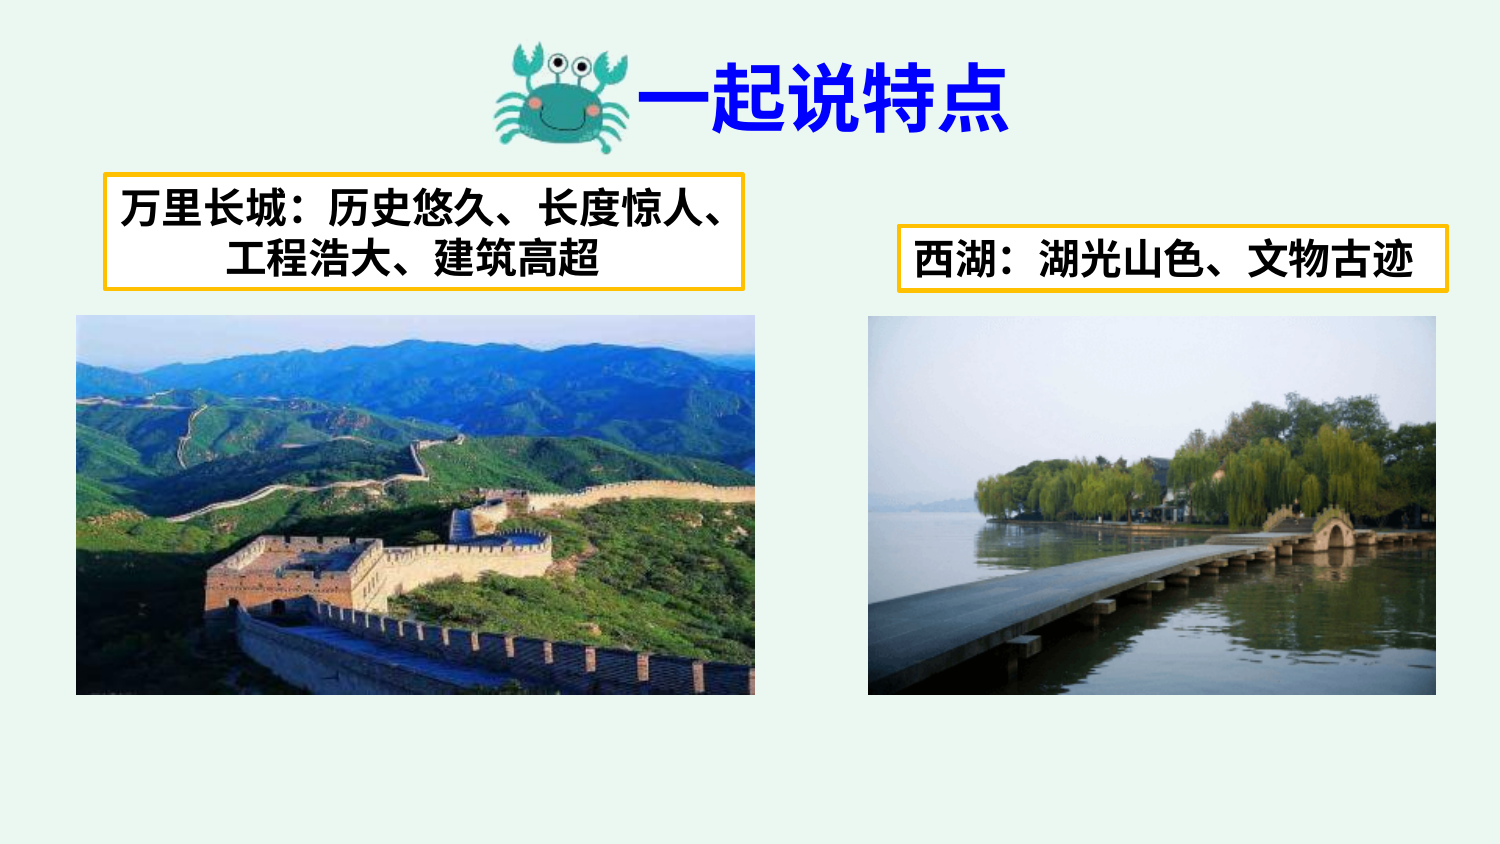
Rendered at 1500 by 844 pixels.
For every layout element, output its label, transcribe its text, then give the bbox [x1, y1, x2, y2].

picture [76, 315, 756, 696]
text_box 万里长城：历史悠久、长度惊人、 工程浩大、建筑高超 [103, 172, 745, 291]
text_box 西湖：湖光山色、文物古迹 [897, 224, 1449, 293]
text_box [491, 27, 1027, 167]
picture [867, 316, 1436, 696]
